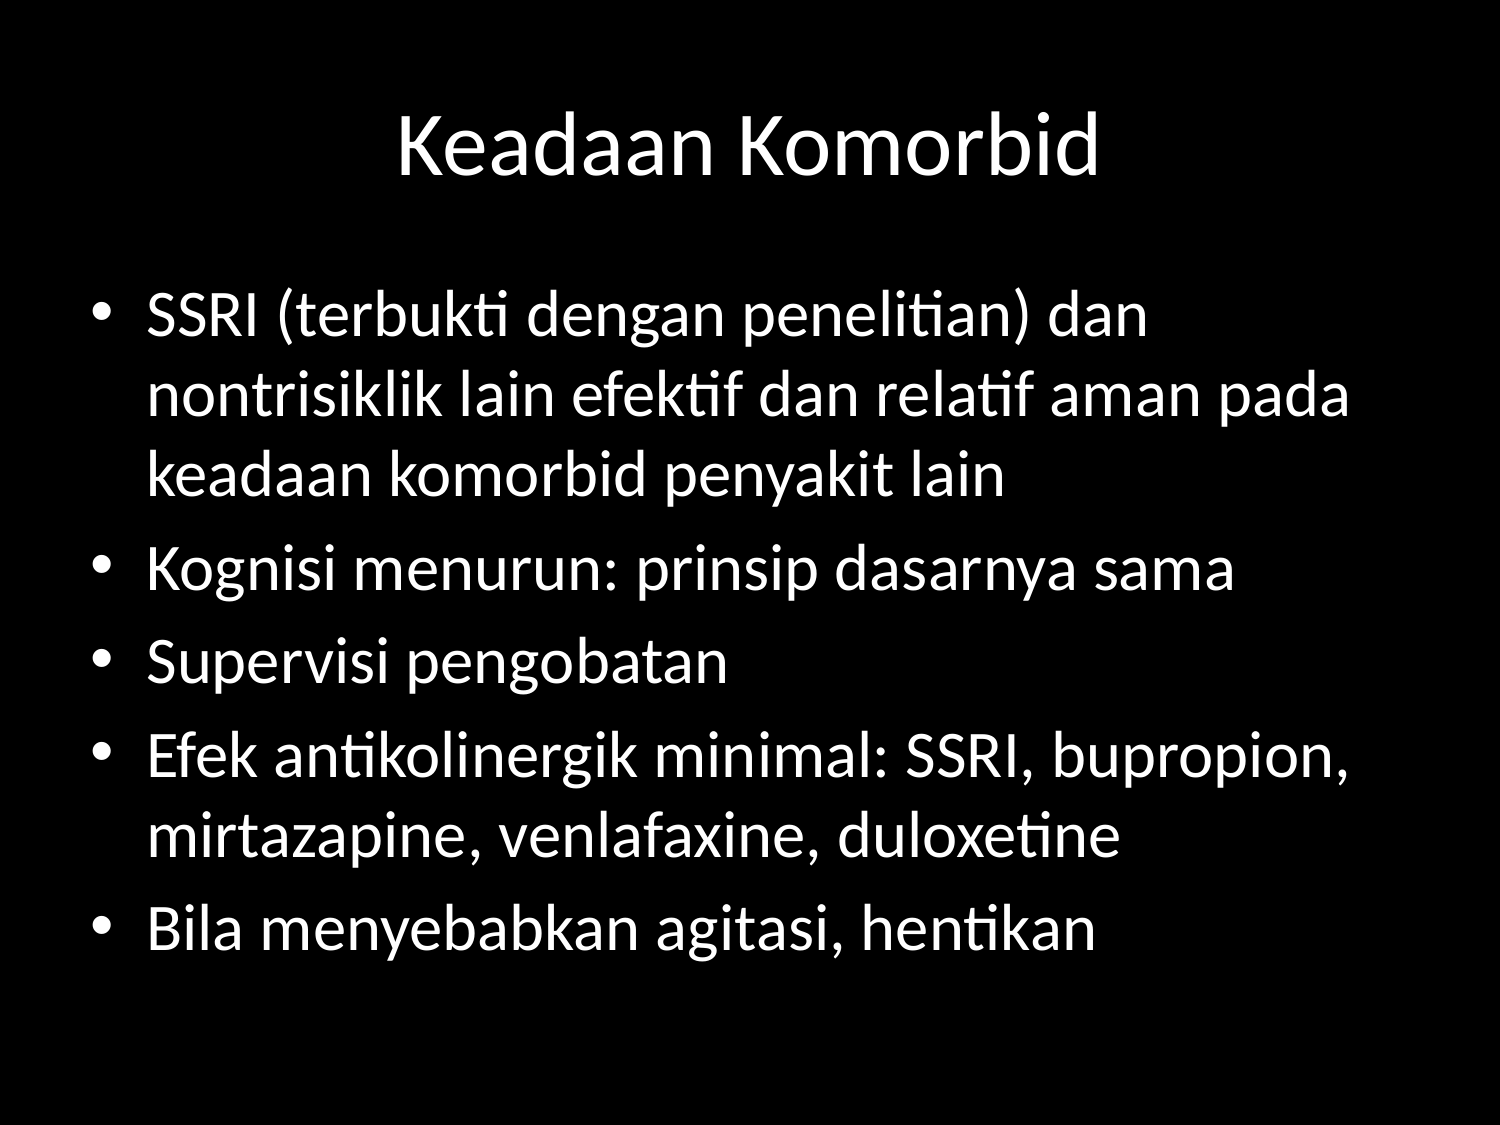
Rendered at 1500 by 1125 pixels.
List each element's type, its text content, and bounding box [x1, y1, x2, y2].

title Keadaan Komorbid [75, 45, 1425, 233]
list SSRI (terbukti dengan penelitian) dan nontrisiklik lain efektif dan relatif aman pada keadaan komorbid penyakit lain Kognisi menurun: prinsip dasarnya sama Supervisi pengobatan Efek antikolinergik minimal: SSRI, bupropion, mirtazapine, venlafaxine, duloxetine Bila menyebabkan agitasi, hentikan [75, 262, 1425, 1005]
